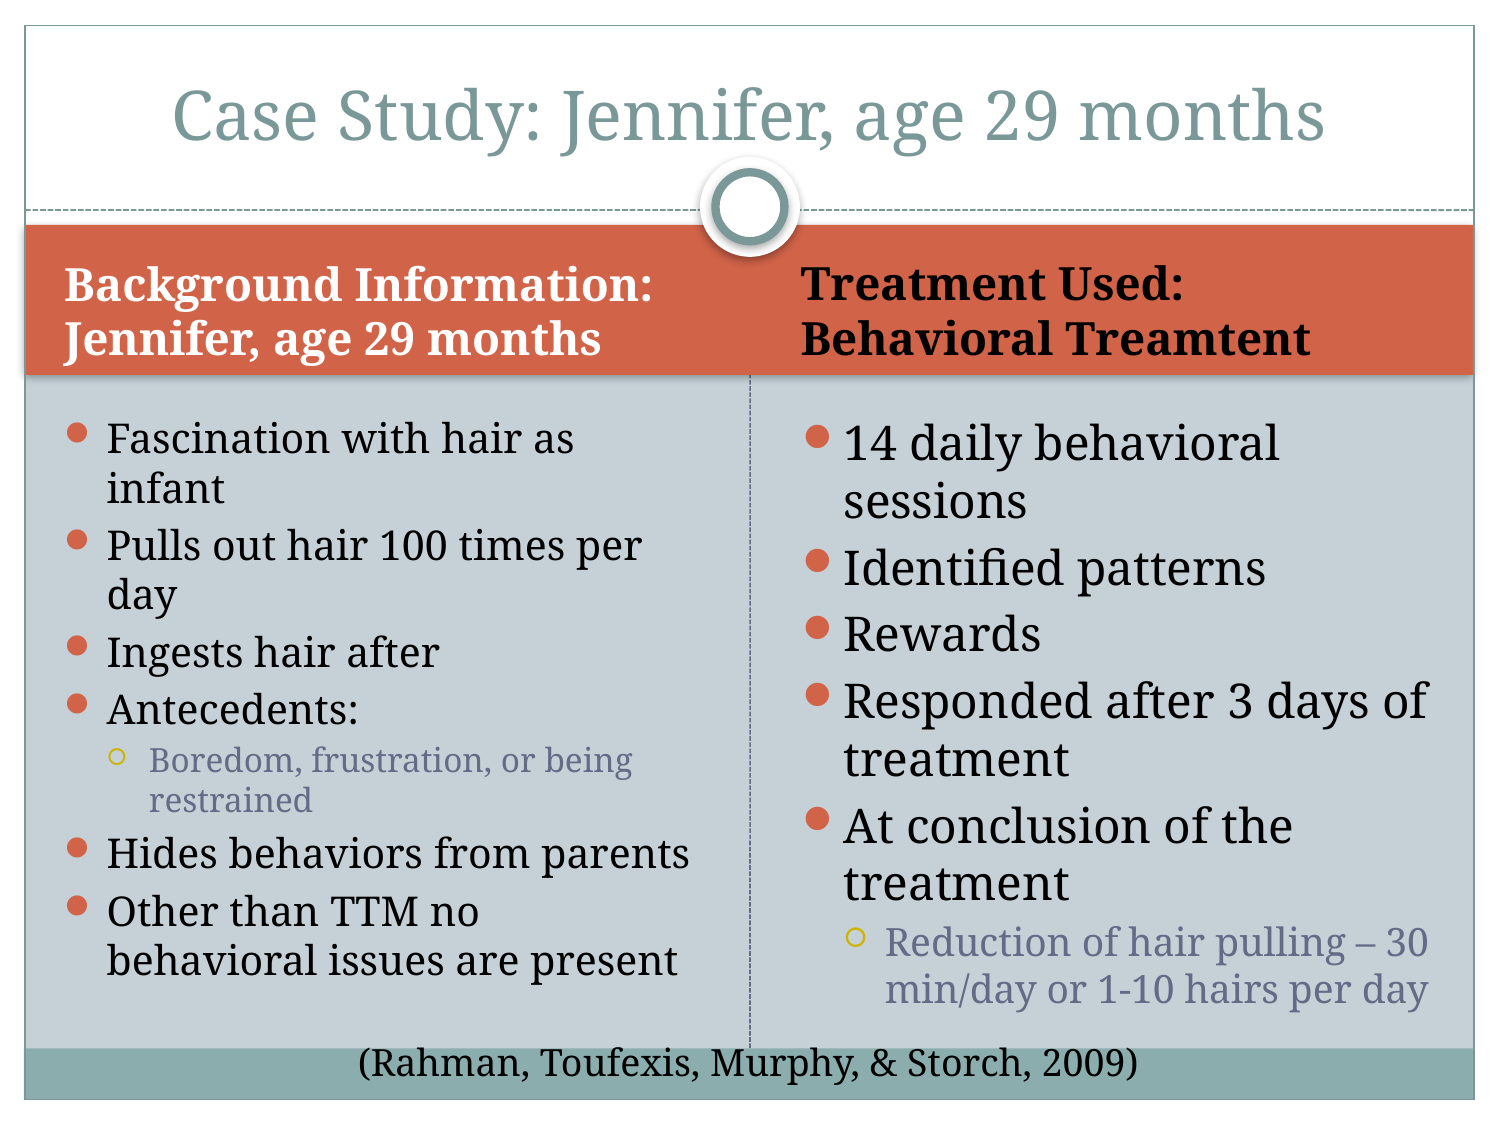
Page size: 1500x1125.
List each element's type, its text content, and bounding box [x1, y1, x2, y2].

text_box (Rahman, Toufexis, Murphy, & Storch, 2009) [343, 1031, 1177, 1092]
list 14 daily behavioral sessions Identified patterns Rewards Responded after 3 days of treatment At conclusion of the treatment Reduction of hair pulling – 30 min/day or 1-10 hairs per day [787, 405, 1450, 1033]
title Case Study: Jennifer, age 29 months [49, 37, 1450, 162]
list Background Information: Jennifer, age 29 months [48, 249, 714, 371]
list Treatment Used: Behavioral Treamtent [785, 249, 1450, 371]
list Fascination with hair as infant Pulls out hair 100 times per day Ingests hair after Antecedents: Boredom, frustration, or being restrained Hides behaviors from parents Other than TTM no behavioral issues are present [49, 405, 713, 1032]
